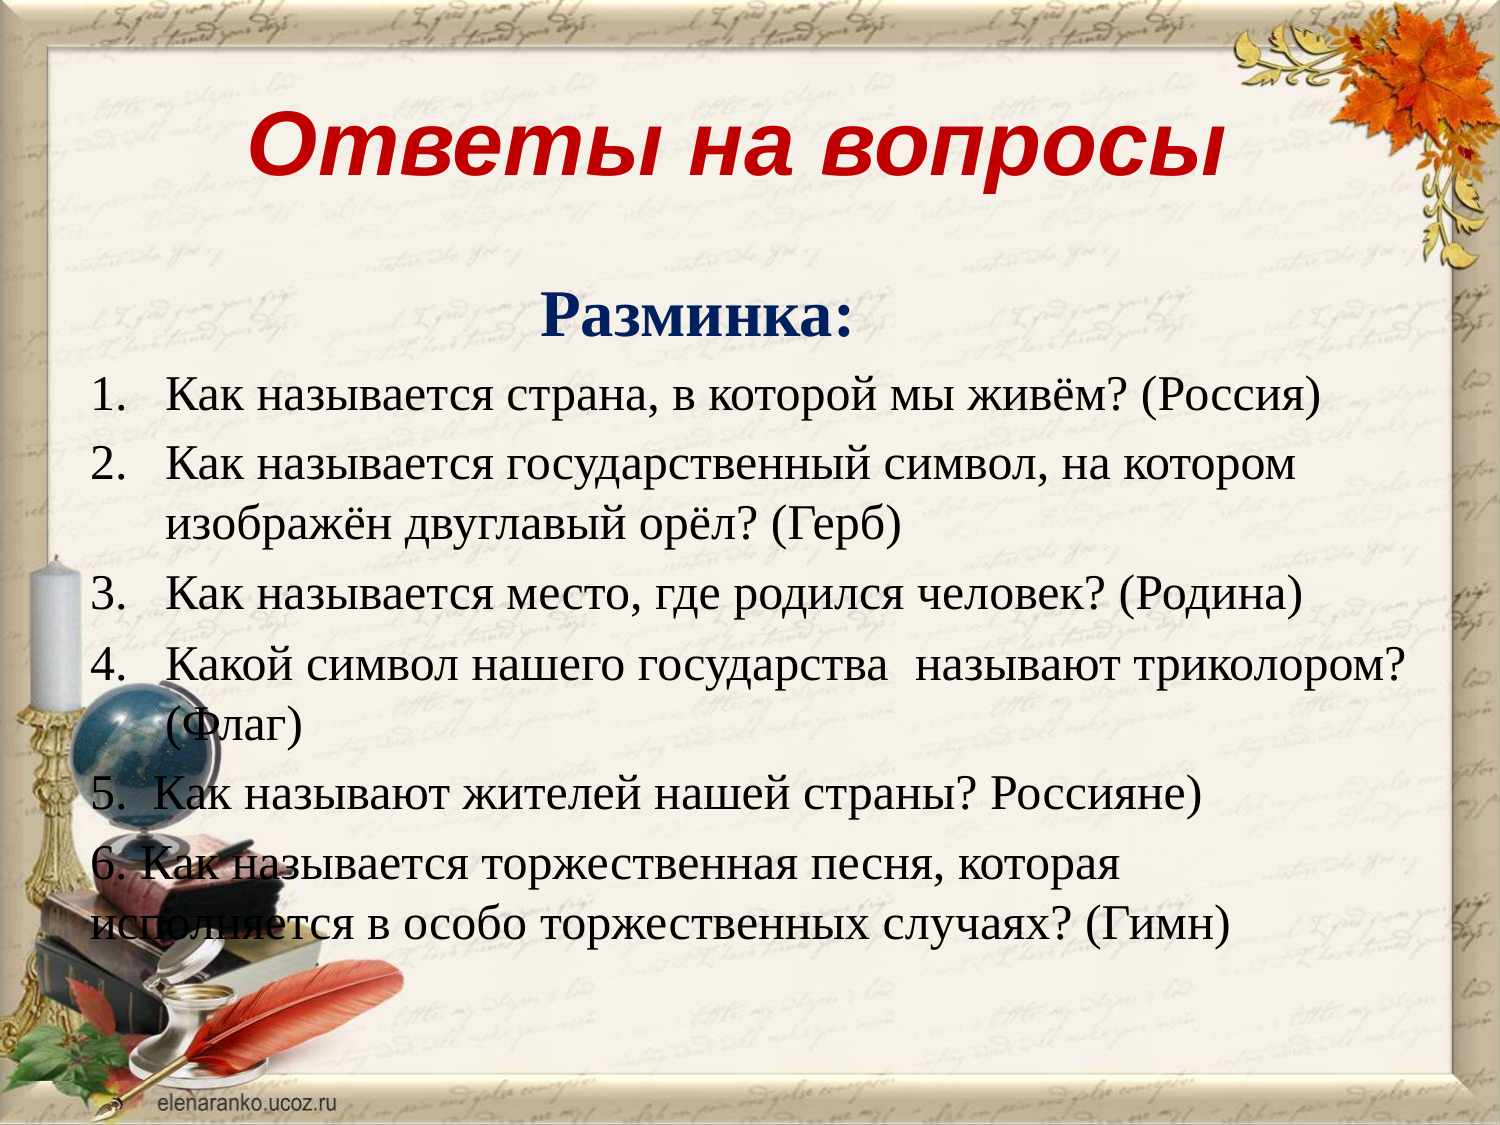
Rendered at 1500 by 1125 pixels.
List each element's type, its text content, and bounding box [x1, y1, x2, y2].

picture [0, 0, 1500, 1125]
title Ответы на вопросы [75, 45, 1425, 233]
list Разминка: Как называется страна, в которой мы живём? (Россия) Как называется государственный символ, на котором изображён двуглавый орёл? (Герб) Как называется место, где родился человек? (Родина) Какой символ нашего государства называют триколором? (Флаг) 5. Как называют жителей нашей страны? Россияне) 6. Как называется торжественная песня, которая исполняется в особо торжественных случаях? (Гимн) [75, 262, 1425, 1005]
